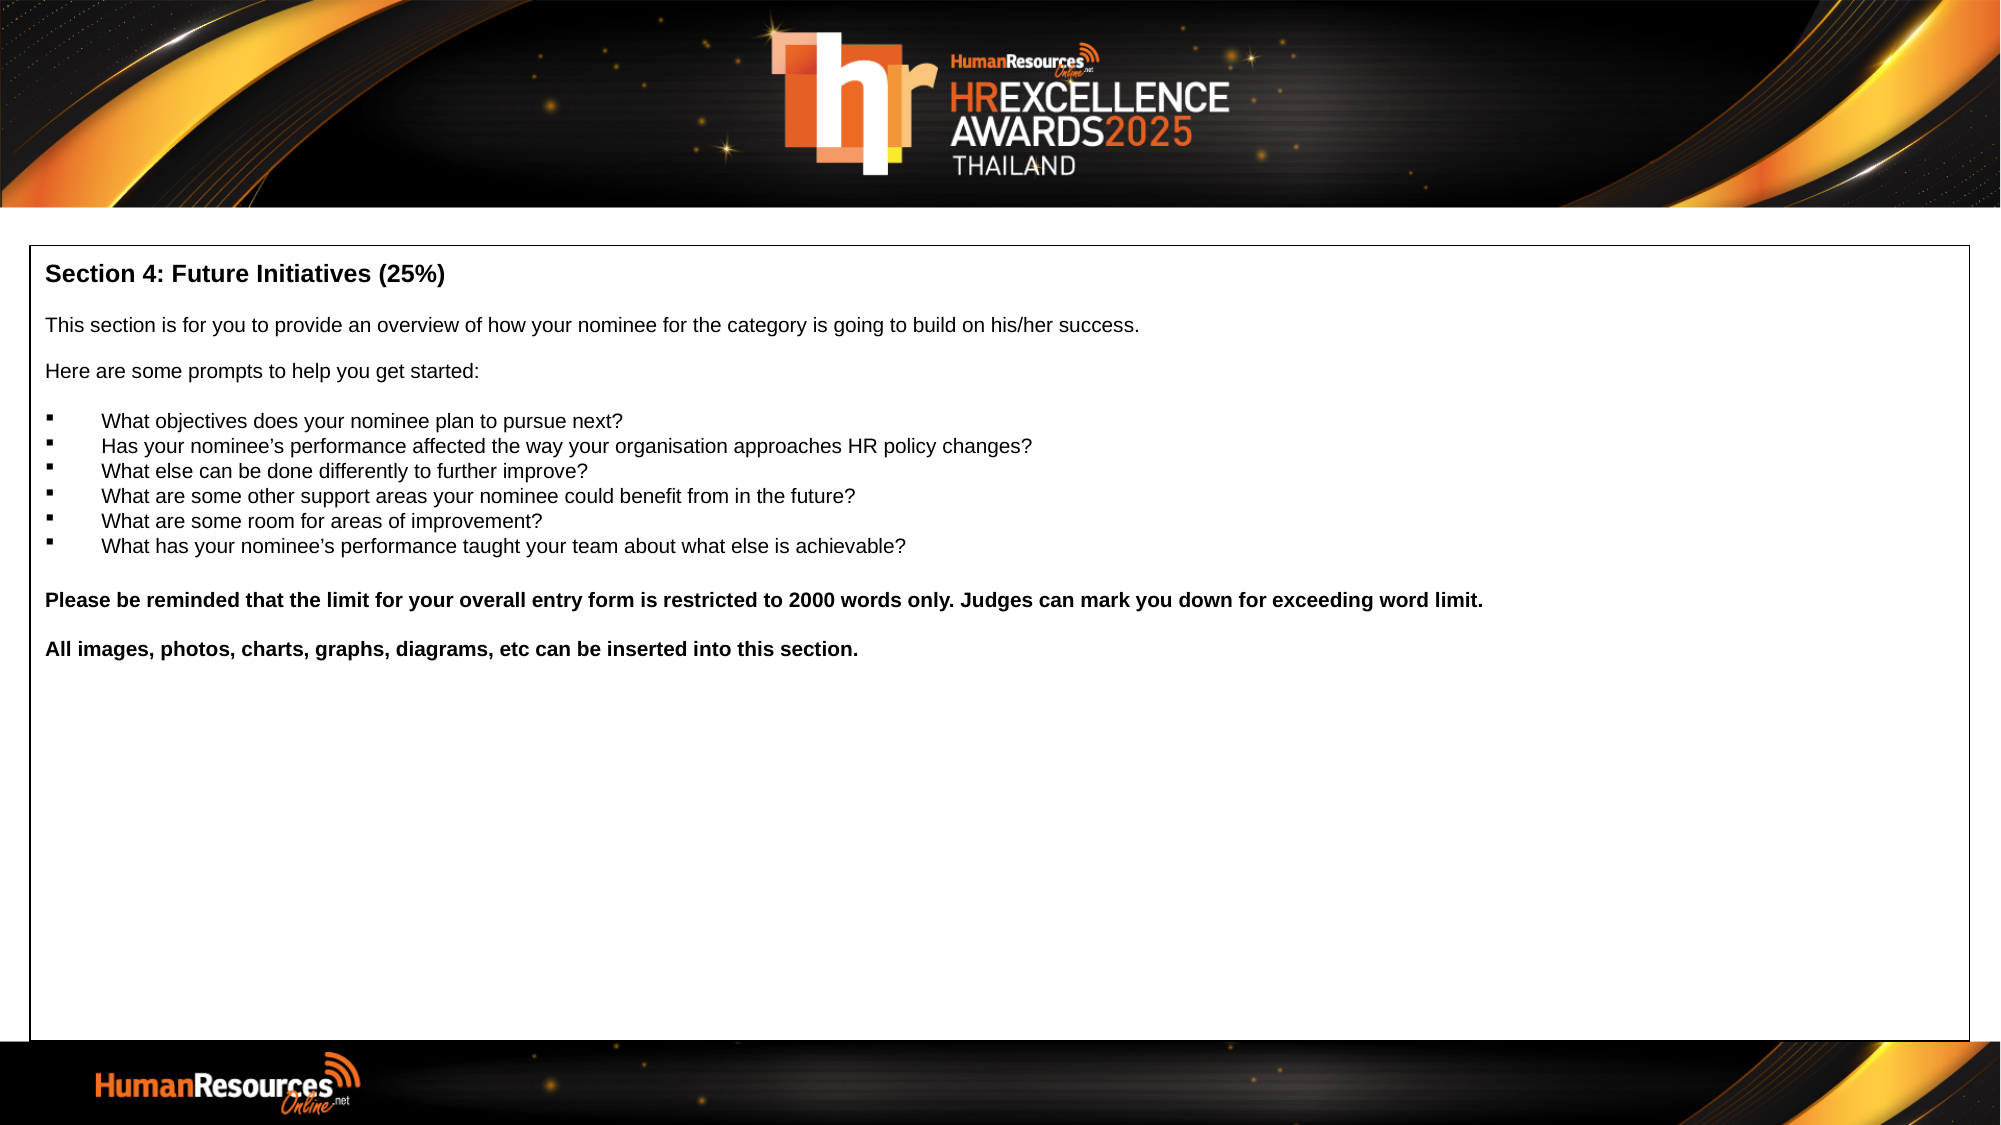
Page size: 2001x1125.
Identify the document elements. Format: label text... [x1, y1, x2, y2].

picture [0, 0, 2001, 1125]
text_box Section 4: Future Initiatives (25%) This section is for you to provide an overview of how your nominee for the category is going to build on his/her success. Here are some prompts to help you get started: What objectives does your nominee plan to pursue next? Has your nominee’s performance affected the way your organisation approaches HR policy changes? What else can be done differently to further improve? What are some other support areas your nominee could benefit from in the future? What are some room for areas of improvement? What has your nominee’s performance taught your team about what else is achievable? Please be reminded that the limit for your overall entry form is restricted to 2000 words only. Judges can mark you down for exceeding word limit. All images, photos, charts, graphs, diagrams, etc can be inserted into this section. [30, 245, 1970, 1042]
